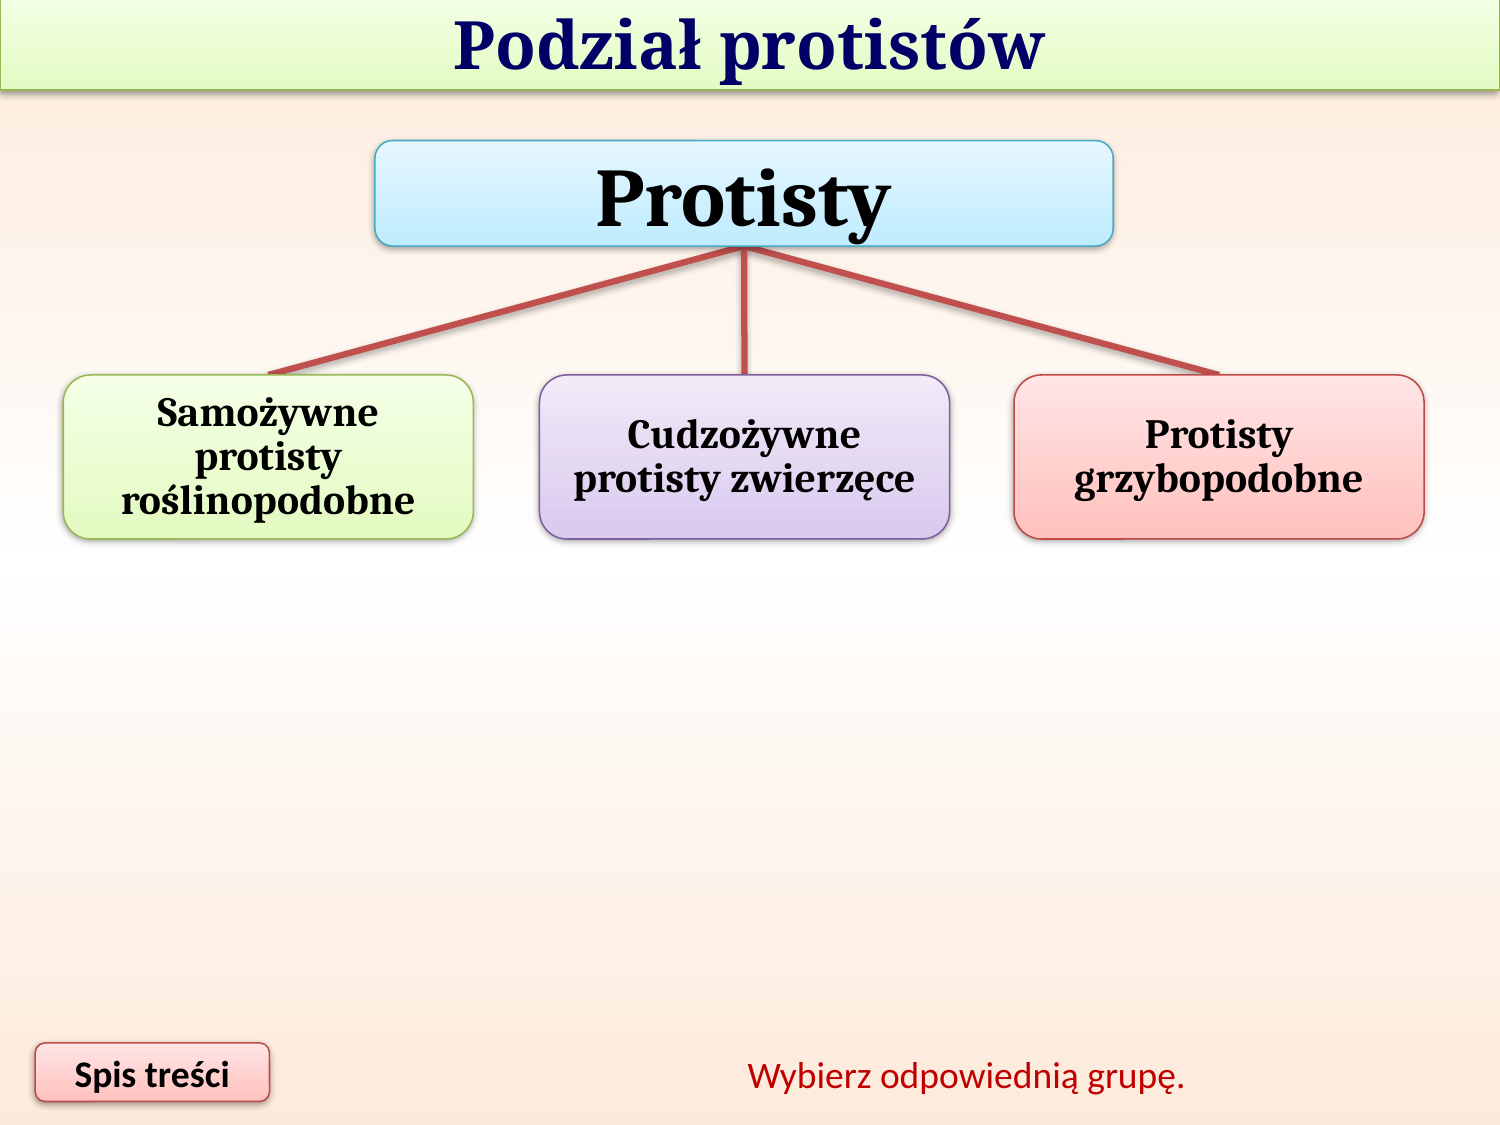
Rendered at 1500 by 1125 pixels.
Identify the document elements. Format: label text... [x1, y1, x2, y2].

text_box Podział protistów [0, 0, 1500, 91]
text_box Protisty grzybopodobne [1051, 374, 1425, 540]
text_box Wybierz odpowiednią grupę. [503, 1043, 1430, 1104]
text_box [916, 72, 1047, 549]
text_box Protisty [576, 139, 911, 247]
text_box Protisty [1051, 139, 1115, 247]
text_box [441, 72, 571, 549]
text_box Spis treści [34, 1042, 271, 1103]
text_box Samożywne protisty roślinopodobne [62, 374, 436, 540]
text_box Protisty [374, 139, 436, 247]
text_box Cudzożywne protisty zwierzęce [576, 374, 911, 540]
